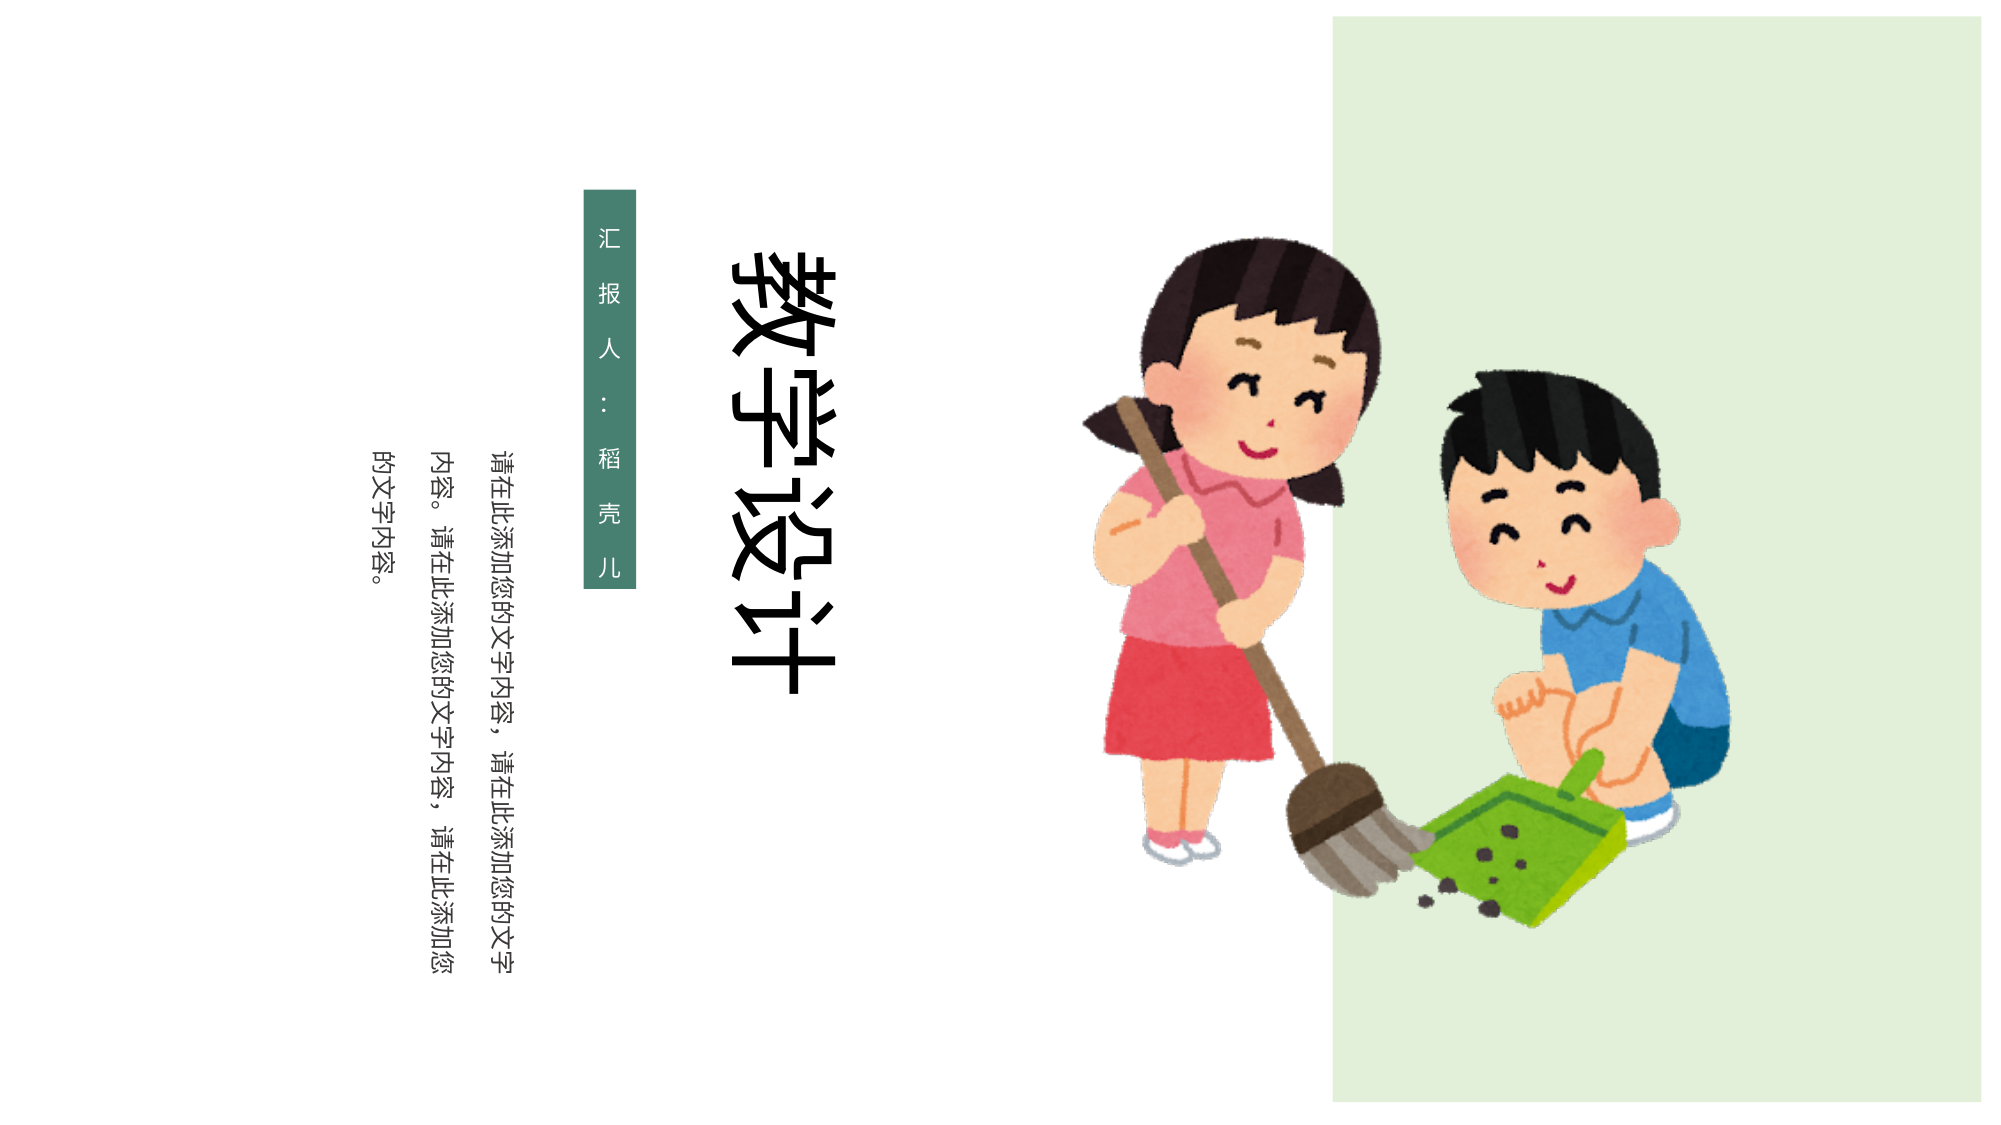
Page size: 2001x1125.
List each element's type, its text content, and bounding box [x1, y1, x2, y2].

text_box 教学设计 [695, 233, 862, 825]
text_box 汇报人：稻壳儿 [583, 189, 637, 589]
text_box [1332, 15, 1982, 1103]
text_box 请在此添加您的文字内容，请在此添加您的文字内容。请在此添加您的文字内容，请在此添加您的文字内容。 [351, 435, 557, 998]
picture [1046, 232, 1753, 939]
